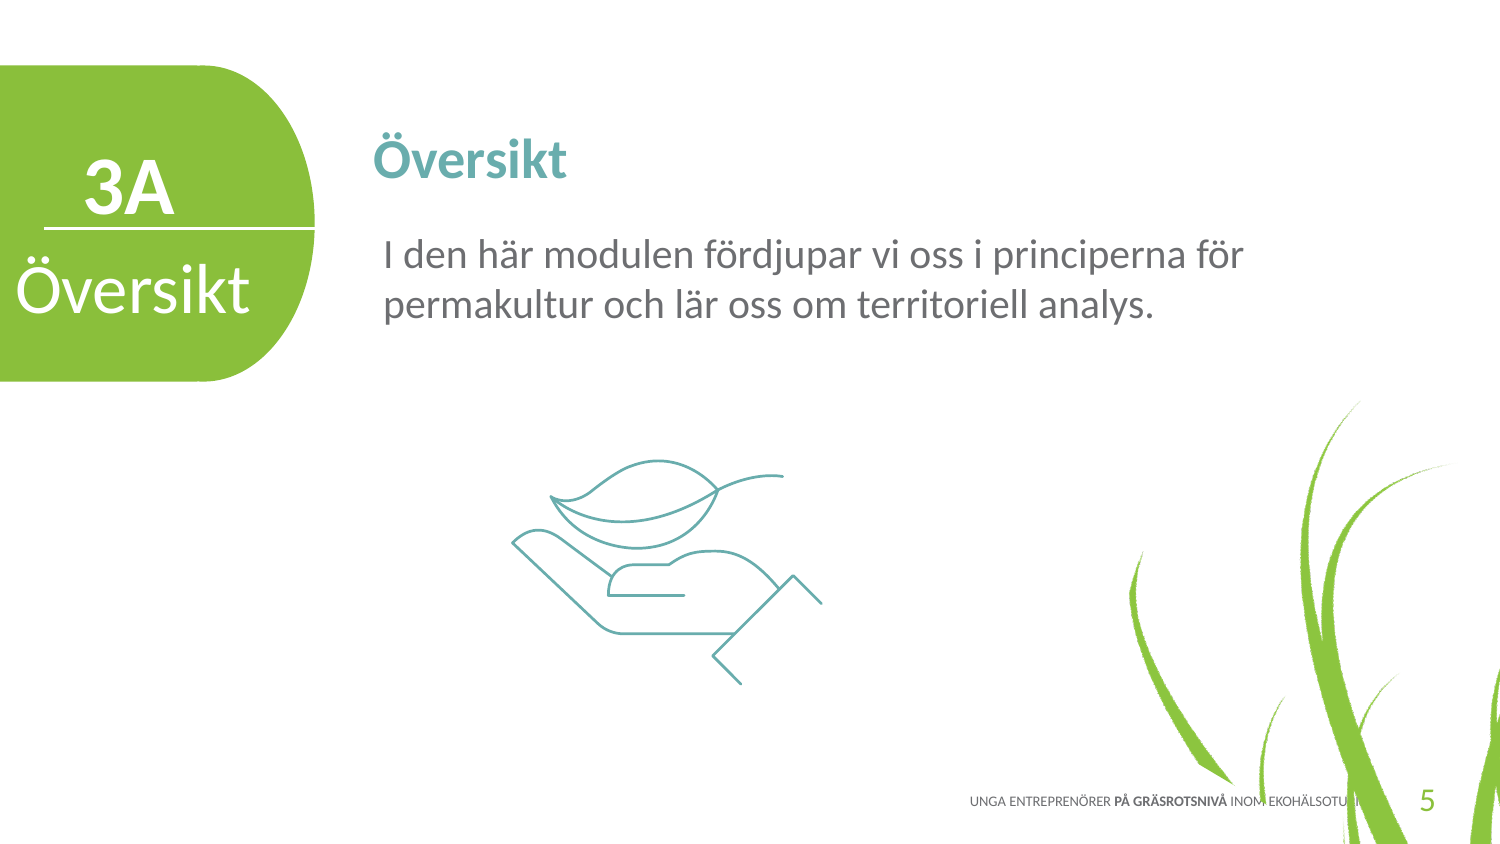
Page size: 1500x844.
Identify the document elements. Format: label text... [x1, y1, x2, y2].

picture [1030, 313, 1500, 844]
text_box [0, 65, 315, 242]
text_box I den här modulen fördjupar vi oss i principerna för permakultur och lär oss om territoriell analys. [374, 224, 1306, 327]
list 3A [67, 238, 215, 313]
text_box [512, 460, 822, 685]
list Översikt [0, 242, 376, 422]
text_box Översikt [358, 97, 1463, 197]
list 3A [67, 115, 215, 227]
